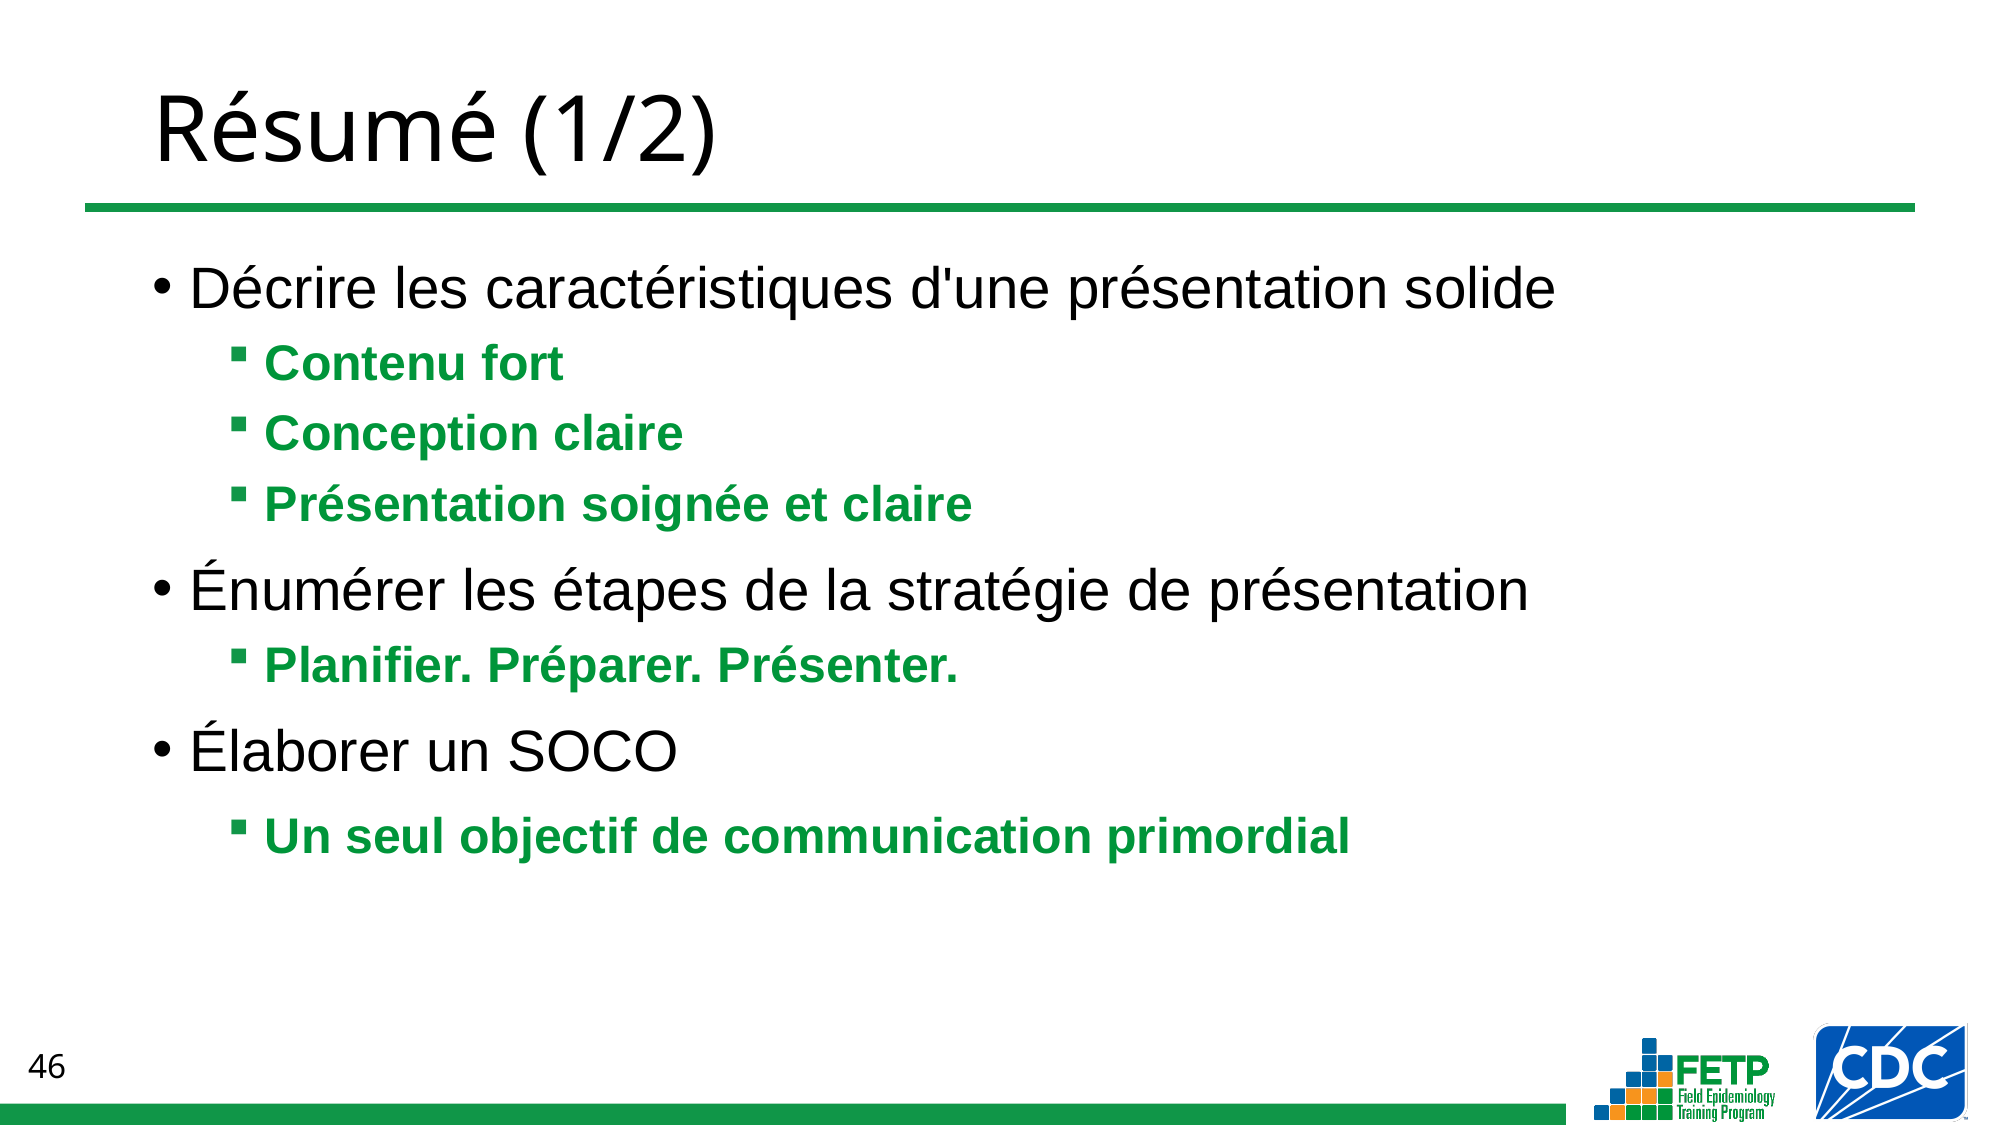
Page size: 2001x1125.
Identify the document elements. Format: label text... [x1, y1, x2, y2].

picture [1594, 1038, 1775, 1122]
list Décrire les caractéristiques d'une présentation solide Contenu fort Conception claire Présentation soignée et claire Énumérer les étapes de la stratégie de présentation Planifier. Préparer. Présenter. Élaborer un SOCO Un seul objectif de communication primordial [137, 242, 1863, 1004]
picture [1813, 1023, 1968, 1122]
title Résumé (1/2) [137, 75, 1863, 207]
